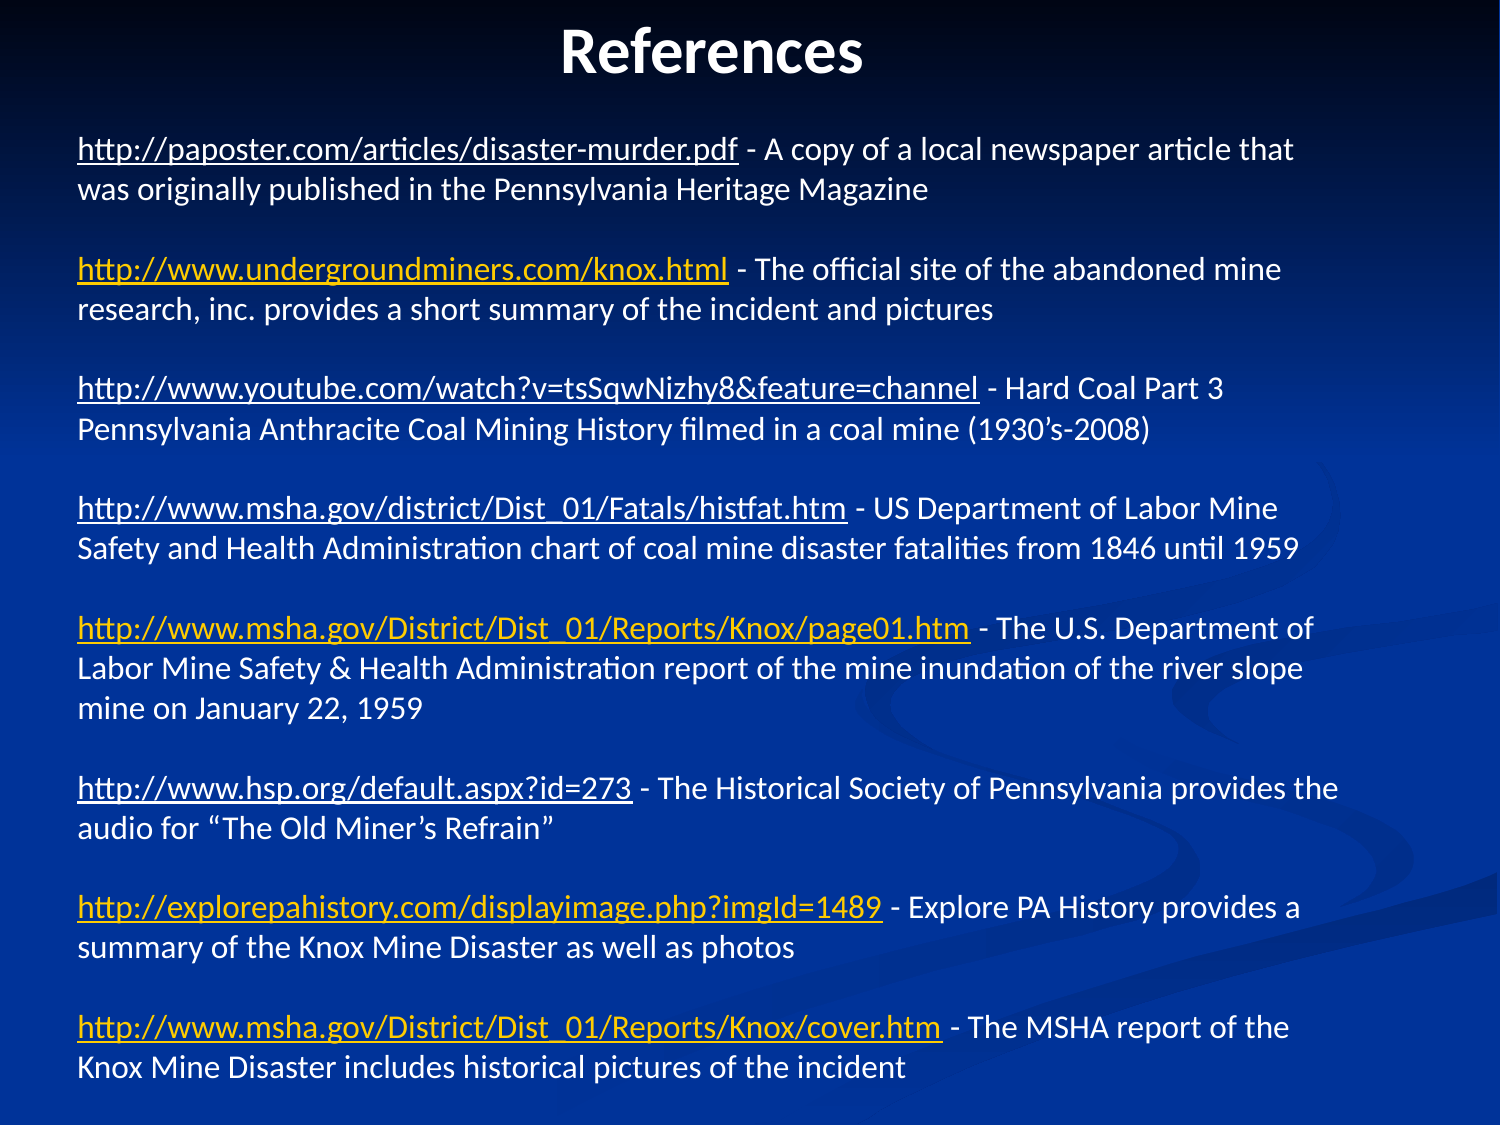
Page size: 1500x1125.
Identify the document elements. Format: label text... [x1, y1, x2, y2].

text_box References http://paposter.com/articles/disaster-murder.pdf - A copy of a local newspaper article that was originally published in the Pennsylvania Heritage Magazine http://www.undergroundminers.com/knox.html - The official site of the abandoned mine research, inc. provides a short summary of the incident and pictures http://www.youtube.com/watch?v=tsSqwNizhy8&feature=channel - Hard Coal Part 3 Pennsylvania Anthracite Coal Mining History filmed in a coal mine (1930’s-2008) http://www.msha.gov/district/Dist_01/Fatals/histfat.htm - US Department of Labor Mine Safety and Health Administration chart of coal mine disaster fatalities from 1846 until 1959 http://www.msha.gov/District/Dist_01/Reports/Knox/page01.htm - The U.S. Department of Labor Mine Safety & Health Administration report of the mine inundation of the river slope mine on January 22, 1959 http://www.hsp.org/default.aspx?id=273 - The Historical Society of Pennsylvania provides the audio for “The Old Miner’s Refrain” http://explorepahistory.com/displayimage.php?imgId=1489 - Explore PA History provides a summary of the Knox Mine Disaster as well as photos http://www.msha.gov/District/Dist_01/Reports/Knox/cover.htm - The MSHA report of the Knox Mine Disaster includes historical pictures of the incident [62, 0, 1363, 1093]
